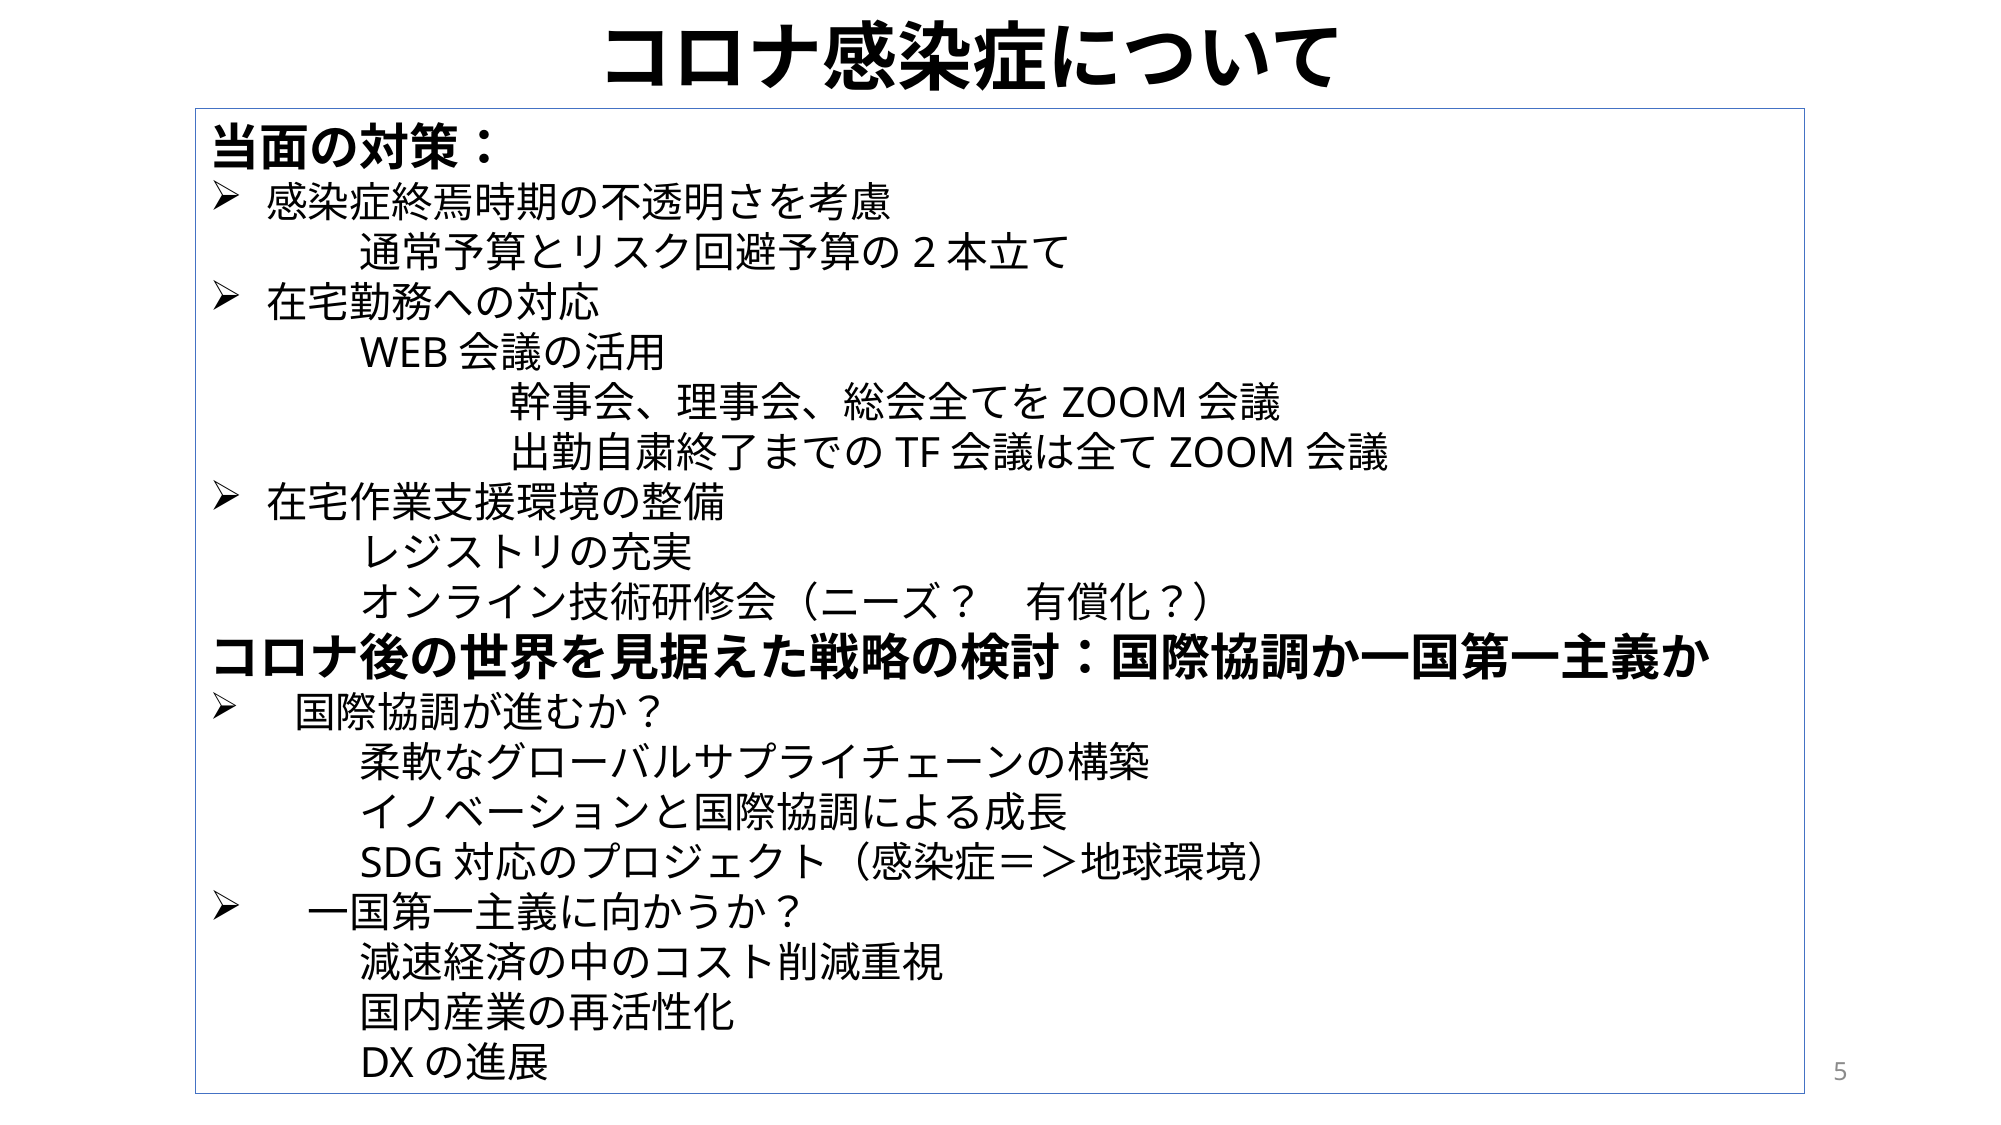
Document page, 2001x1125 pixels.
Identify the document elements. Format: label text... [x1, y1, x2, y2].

slide_number 5 [1412, 1042, 1863, 1103]
text_box 当面の対策： 感染症終焉時期の不透明さを考慮 通常予算とリスク回避予算の2本立て 在宅勤務への対応 WEB会議の活用 幹事会、理事会、総会全てをZOOM会議 出勤自粛終了までのTF会議は全てZOOM会議 在宅作業支援環境の整備 レジストリの充実 オンライン技術研修会（ニーズ？ 有償化？） コロナ後の世界を見据えた戦略の検討：国際協調か一国第一主義か 国際協調が進むか？ 柔軟なグローバルサプライチェーンの構築 イノベーションと国際協調による成長 SDG対応のプロジェクト（感染症＝＞地球環境） 一国第一主義に向かうか？ 減速経済の中のコスト削減重視 国内産業の再活性化 DXの進展 [195, 108, 1805, 1094]
text_box コロナ感染症について [176, 1, 1767, 107]
